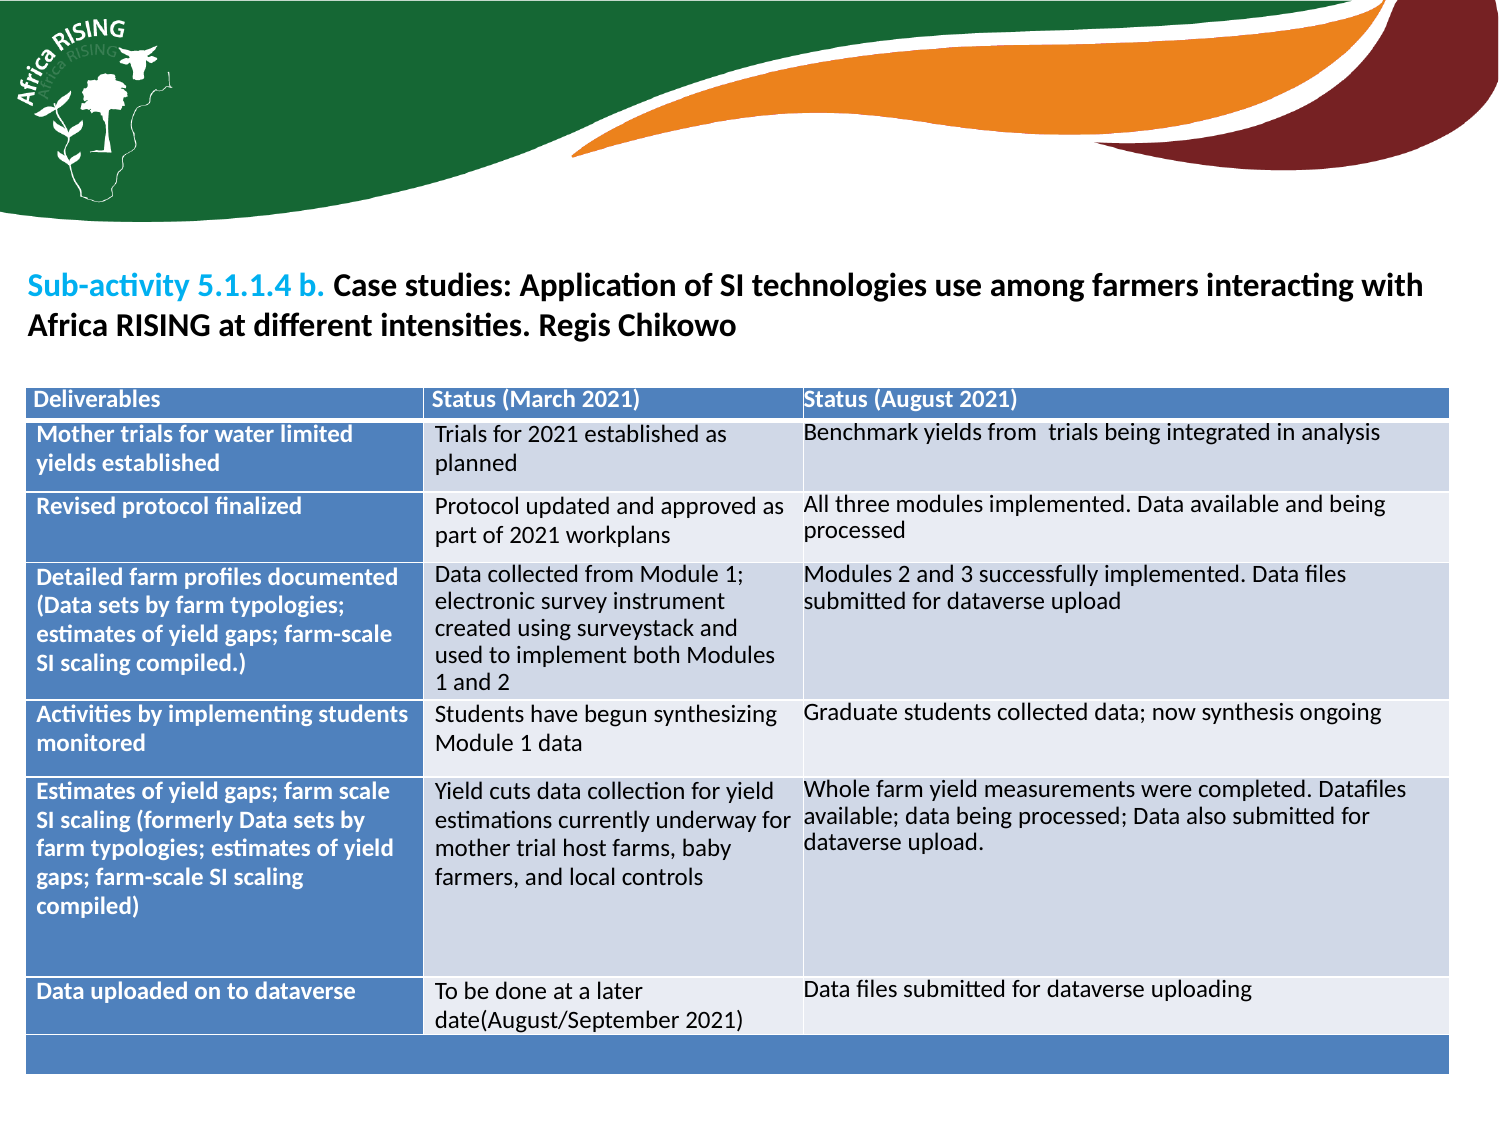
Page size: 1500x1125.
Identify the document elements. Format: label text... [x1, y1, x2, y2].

table_cell Data collected from Module 1; electronic survey instrument created using surveystack and used to implement both Modules 1 and 2 [424, 563, 803, 699]
table_cell Students have begun synthesizing Module 1 data [424, 701, 803, 776]
table_cell Detailed farm profiles documented (Data sets by farm typologies; estimates of yield gaps; farm-scale SI scaling compiled.) [26, 563, 423, 699]
table_cell Protocol updated and approved as part of 2021 workplans [424, 493, 803, 562]
table_cell Trials for 2021 established as planned [424, 423, 803, 491]
table_cell To be done at a later date(August/September 2021) [424, 978, 803, 1034]
table_cell Yield cuts data collection for yield estimations currently underway for mother trial host farms, baby farmers, and local controls [424, 778, 803, 976]
table_header Status (August 2021) [804, 388, 1449, 418]
table_header Status (March 2021) [424, 388, 803, 418]
text_box Sub-activity 5.1.1.4 b. Case studies: Application of SI technologies use among farmers interacting with Africa RISING at different intensities. Regis Chikowo [12, 255, 1475, 351]
table_header Deliverables [26, 388, 423, 418]
table_cell Estimates of yield gaps; farm scale SI scaling (formerly Data sets by farm typologies; estimates of yield gaps; farm-scale SI scaling compiled) [26, 778, 423, 976]
table_cell Mother trials for water limited yields established [26, 423, 423, 491]
table_cell Whole farm yield measurements were completed. Datafiles available; data being processed; Data also submitted for dataverse upload. [804, 778, 1449, 976]
table_cell Data files submitted for dataverse uploading [804, 978, 1449, 1034]
table_cell [26, 1035, 1449, 1074]
table_cell Revised protocol finalized [26, 493, 423, 562]
table_cell Benchmark yields from trials being integrated in analysis [804, 423, 1449, 491]
table_cell Data uploaded on to dataverse [26, 978, 423, 1034]
table_cell Graduate students collected data; now synthesis ongoing [804, 701, 1449, 776]
table_cell All three modules implemented. Data available and being processed [804, 493, 1449, 562]
table_cell Modules 2 and 3 successfully implemented. Data files submitted for dataverse upload [804, 563, 1449, 699]
picture [0, 0, 1499, 222]
table_cell Activities by implementing students monitored [26, 701, 423, 776]
